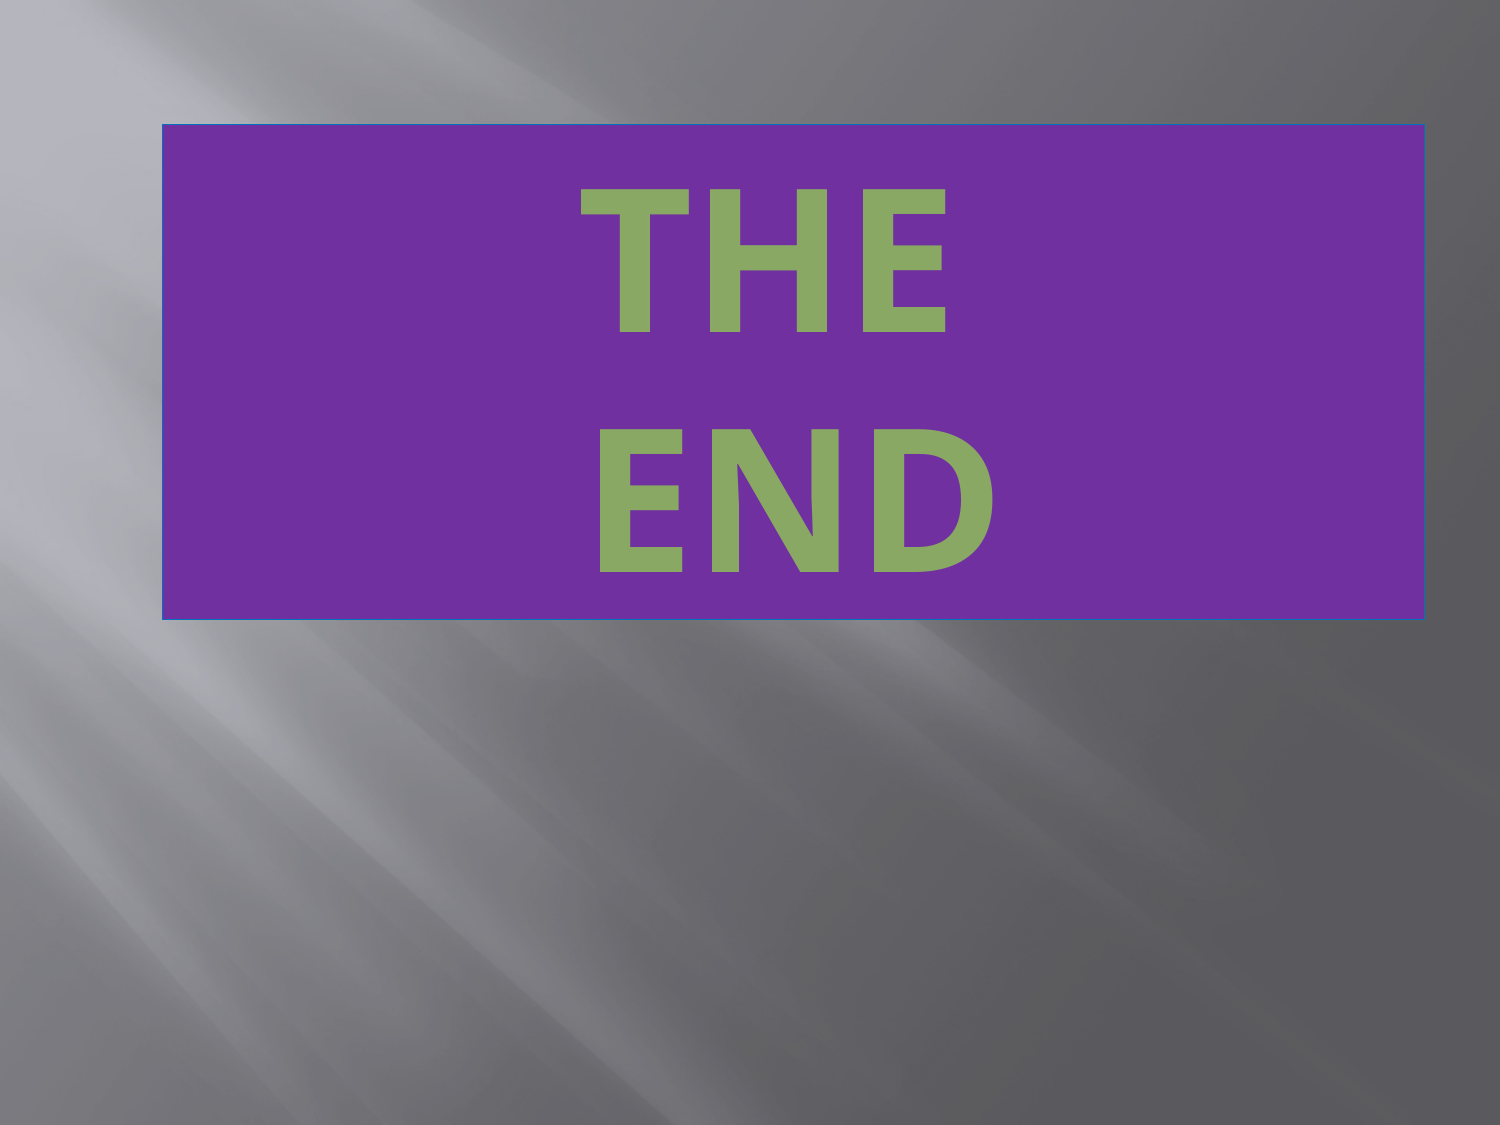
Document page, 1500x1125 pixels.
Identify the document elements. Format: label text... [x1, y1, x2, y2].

title [75, 37, 1425, 838]
text_box THE END [162, 124, 1425, 620]
